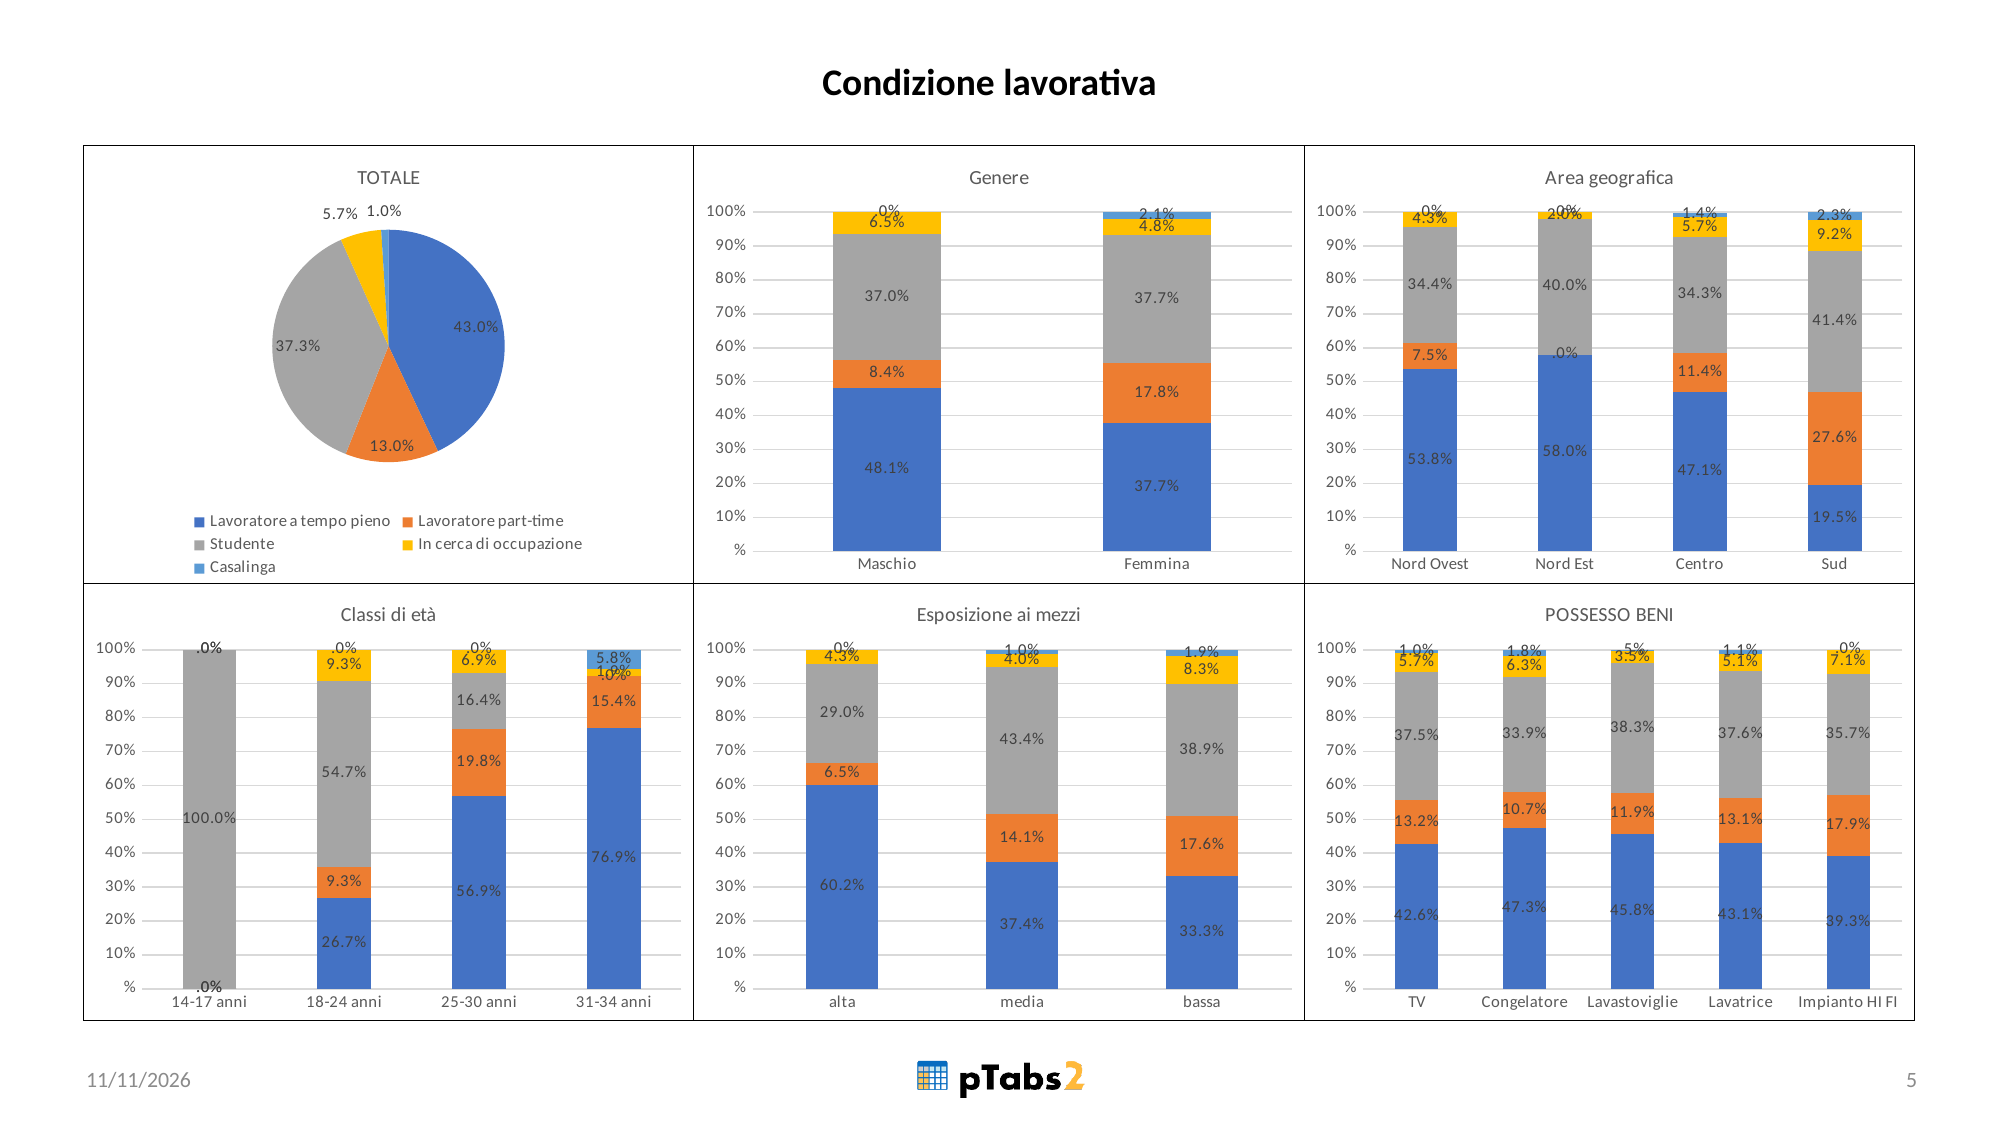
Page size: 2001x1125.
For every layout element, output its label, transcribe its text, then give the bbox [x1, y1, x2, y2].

slide_number 5 [1482, 1055, 1933, 1103]
chart [83, 145, 1915, 1021]
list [913, 1058, 1087, 1100]
title Condizione lavorativa [104, 52, 1875, 115]
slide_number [70, 1055, 512, 1103]
